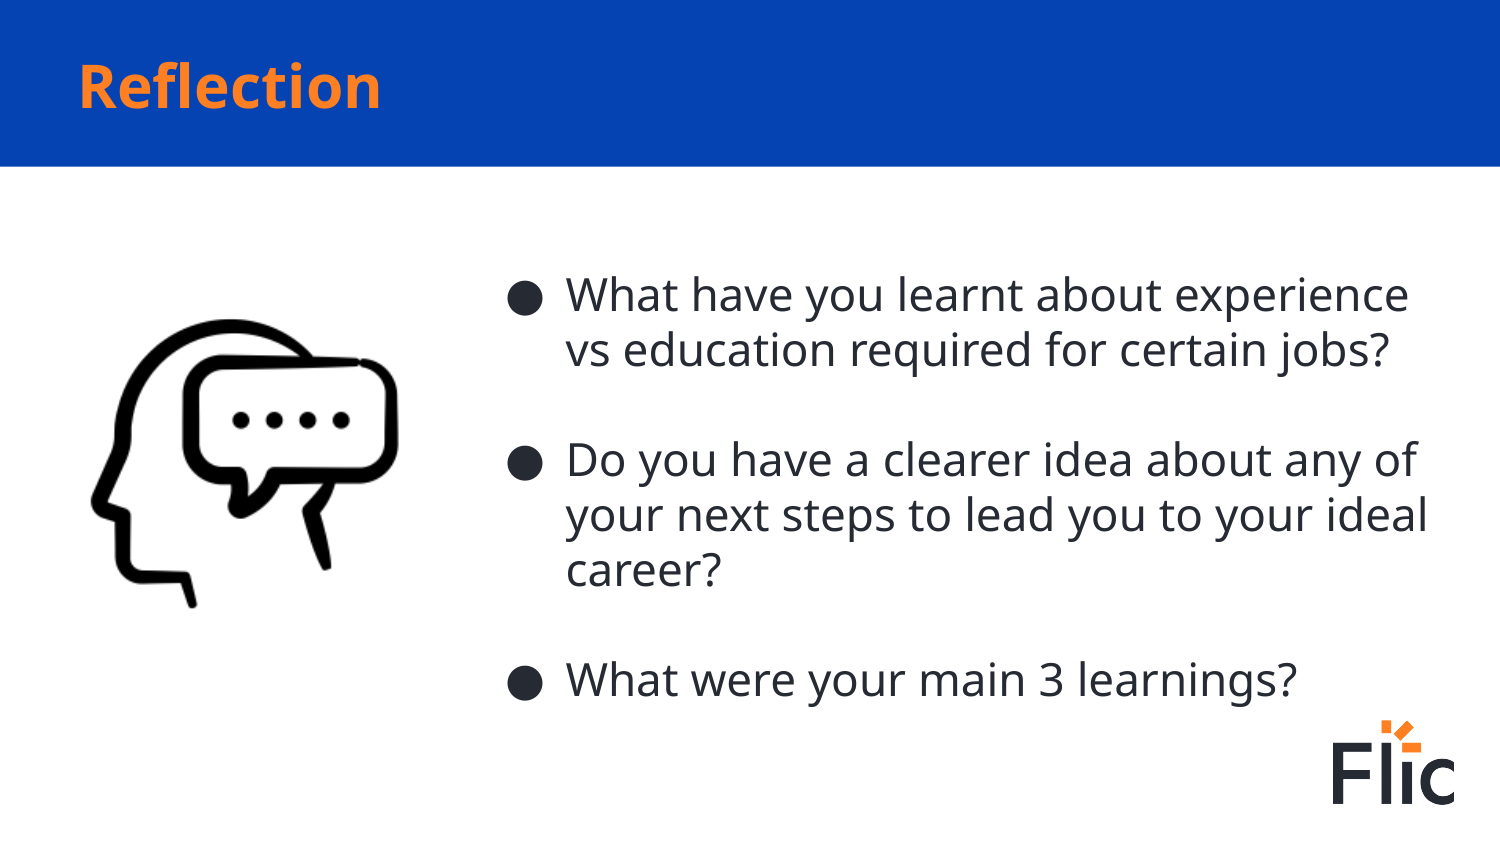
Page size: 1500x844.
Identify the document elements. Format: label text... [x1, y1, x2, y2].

picture [88, 307, 402, 621]
picture [1333, 721, 1454, 805]
text_box What have you learnt about experience vs education required for certain jobs? Do you have a clearer idea about any of your next steps to lead you to your ideal career? What were your main 3 learnings? [475, 250, 1470, 721]
title Reflection [62, 41, 1238, 127]
